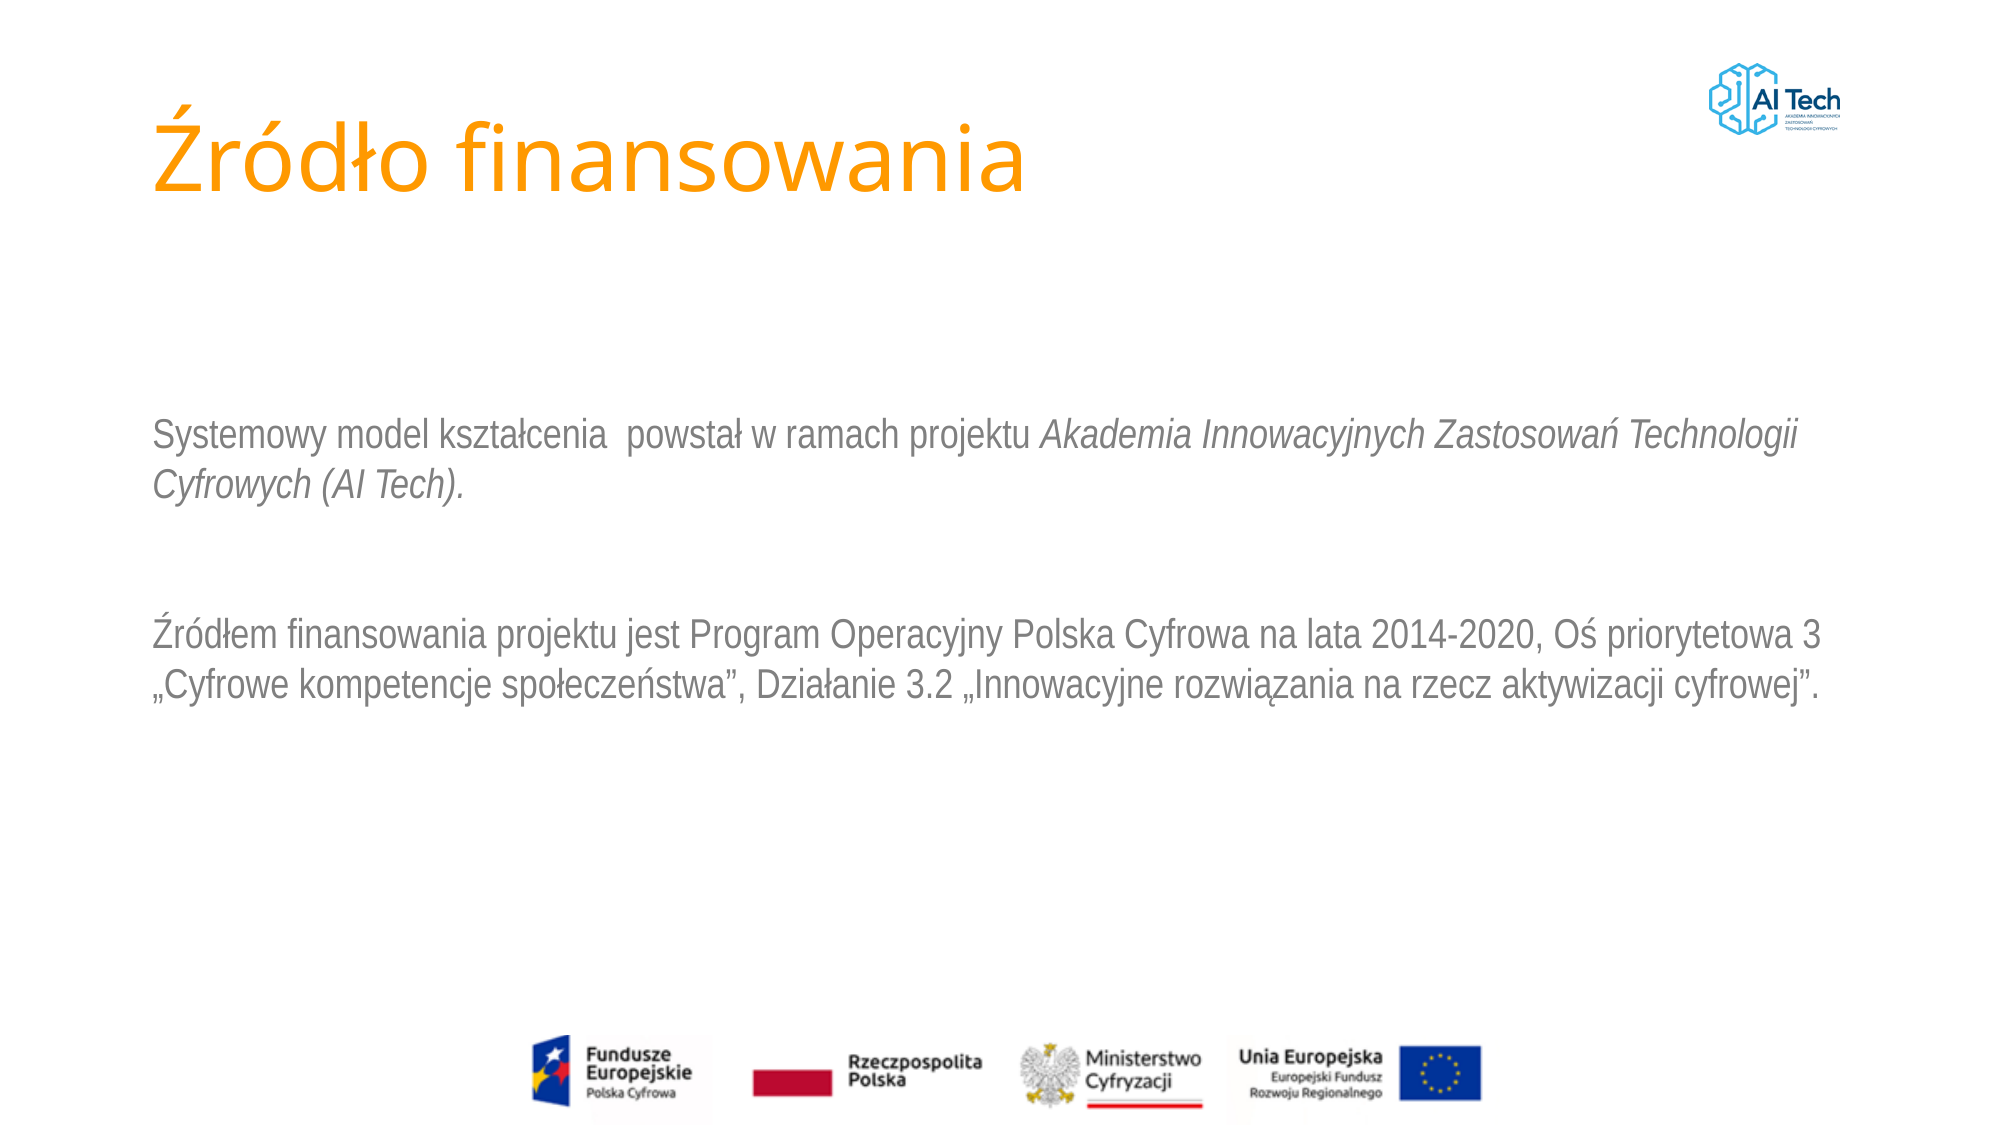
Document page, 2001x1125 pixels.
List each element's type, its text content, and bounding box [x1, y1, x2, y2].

list Systemowy model kształcenia powstał w ramach projektu Akademia Innowacyjnych Zastosowań Technologii Cyfrowych (AI Tech). Źródłem finansowania projektu jest Program Operacyjny Polska Cyfrowa na lata 2014-2020, Oś priorytetowa 3 „Cyfrowe kompetencje społeczeństwa”, Działanie 3.2 „Innowacyjne rozwiązania na rzecz aktywizacji cyfrowej”. [137, 299, 1863, 1013]
picture [499, 1035, 1501, 1125]
title Źródło finansowania [137, 53, 1863, 271]
